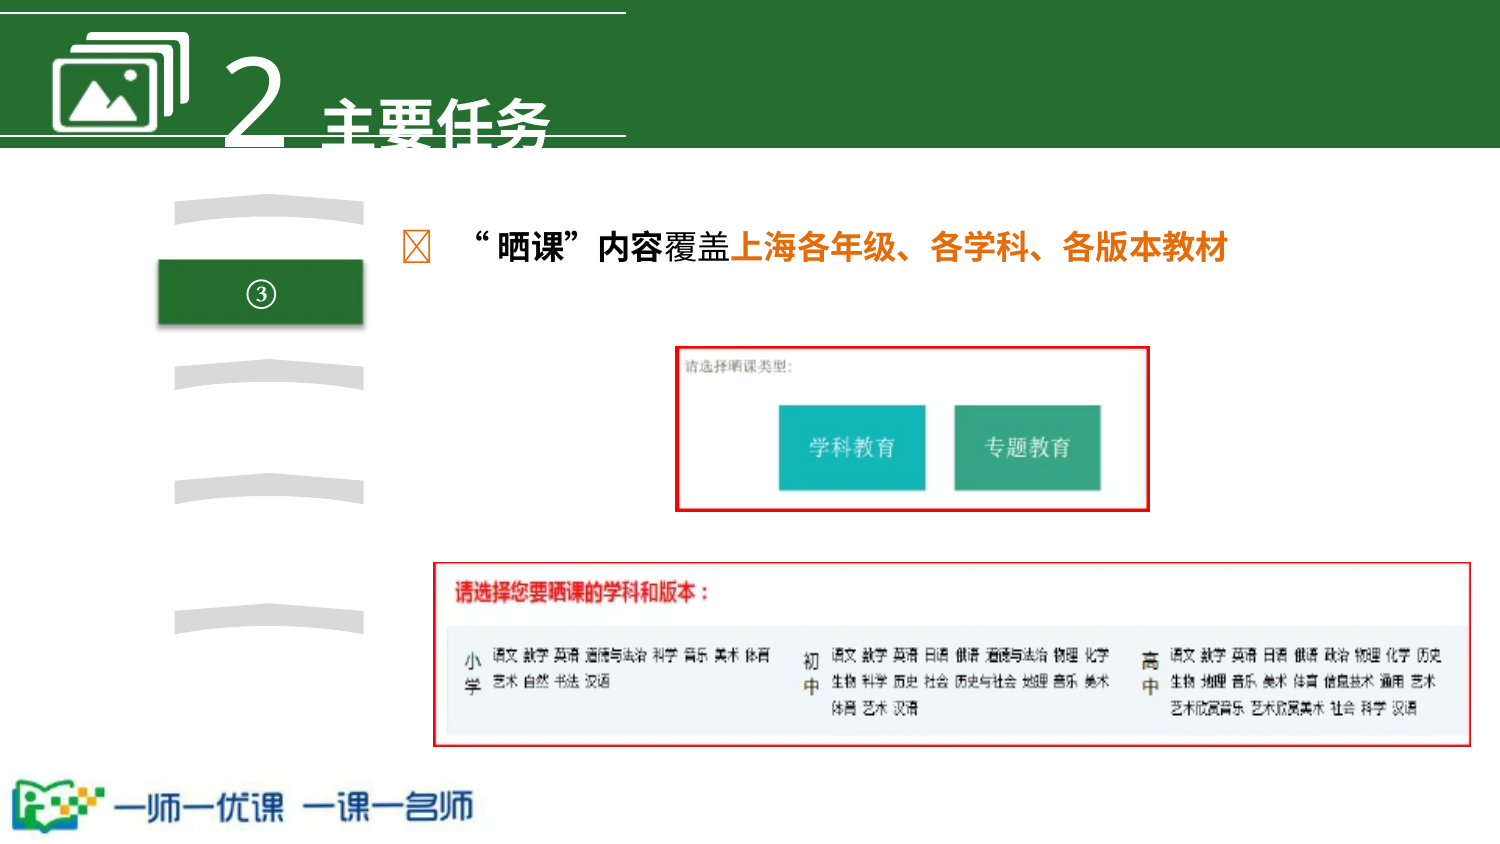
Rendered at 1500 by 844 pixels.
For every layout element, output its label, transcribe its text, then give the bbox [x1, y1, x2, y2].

text_box [172, 195, 219, 228]
picture [674, 346, 1151, 512]
picture [149, 251, 374, 351]
text_box [84, 29, 192, 106]
picture [49, 56, 159, 134]
picture [0, 762, 492, 840]
text_box [0, 0, 1500, 150]
text_box [68, 42, 176, 119]
text_box [172, 470, 366, 507]
text_box [172, 601, 366, 637]
text_box 2 主要任务  “晒课”内容覆盖上海各年级、各学科、各版本教材 [219, 10, 1230, 275]
text_box [172, 359, 366, 393]
text_box [0, 150, 1500, 844]
picture [433, 561, 1472, 748]
